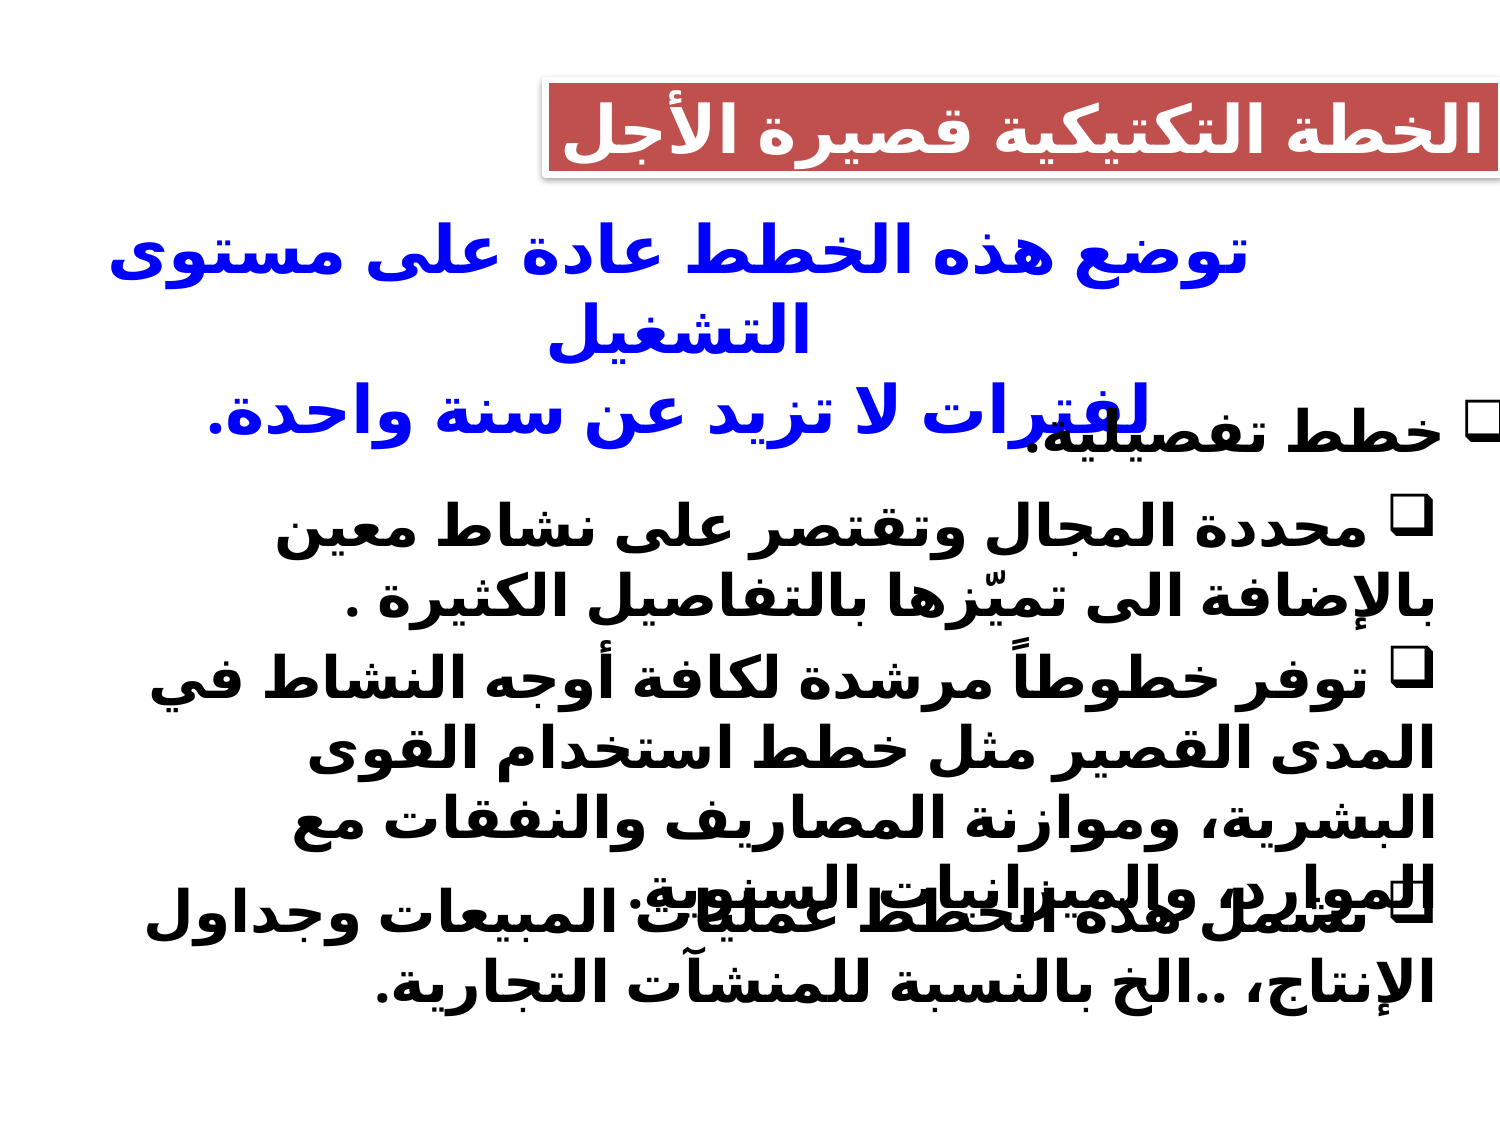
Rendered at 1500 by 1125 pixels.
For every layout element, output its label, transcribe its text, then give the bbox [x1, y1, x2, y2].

text_box توفر خطوطاً مرشدة لكافة أوجه النشاط في المدى القصير مثل خطط استخدام القوى البشرية، وموازنة المصاريف والنفقات مع الموارد، والميزانيات السنوية. [46, 632, 1454, 928]
text_box محددة المجال وتقتصر على نشاط معين بالإضافة الى تميّزها بالتفاصيل الكثيرة . [58, 480, 1453, 636]
text_box توضع هذه الخطط عادة على مستوى التشغيل لفترات لا تزيد عن سنة واحدة. [58, 199, 1301, 454]
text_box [696, 79, 1450, 176]
text_box خطط تفصيلية. [1010, 386, 1500, 472]
text_box تشمل هذه الخطط عمليات المبيعات وجداول الإنتاج، ..الخ بالنسبة للمنشآت التجارية. [58, 867, 1453, 1022]
